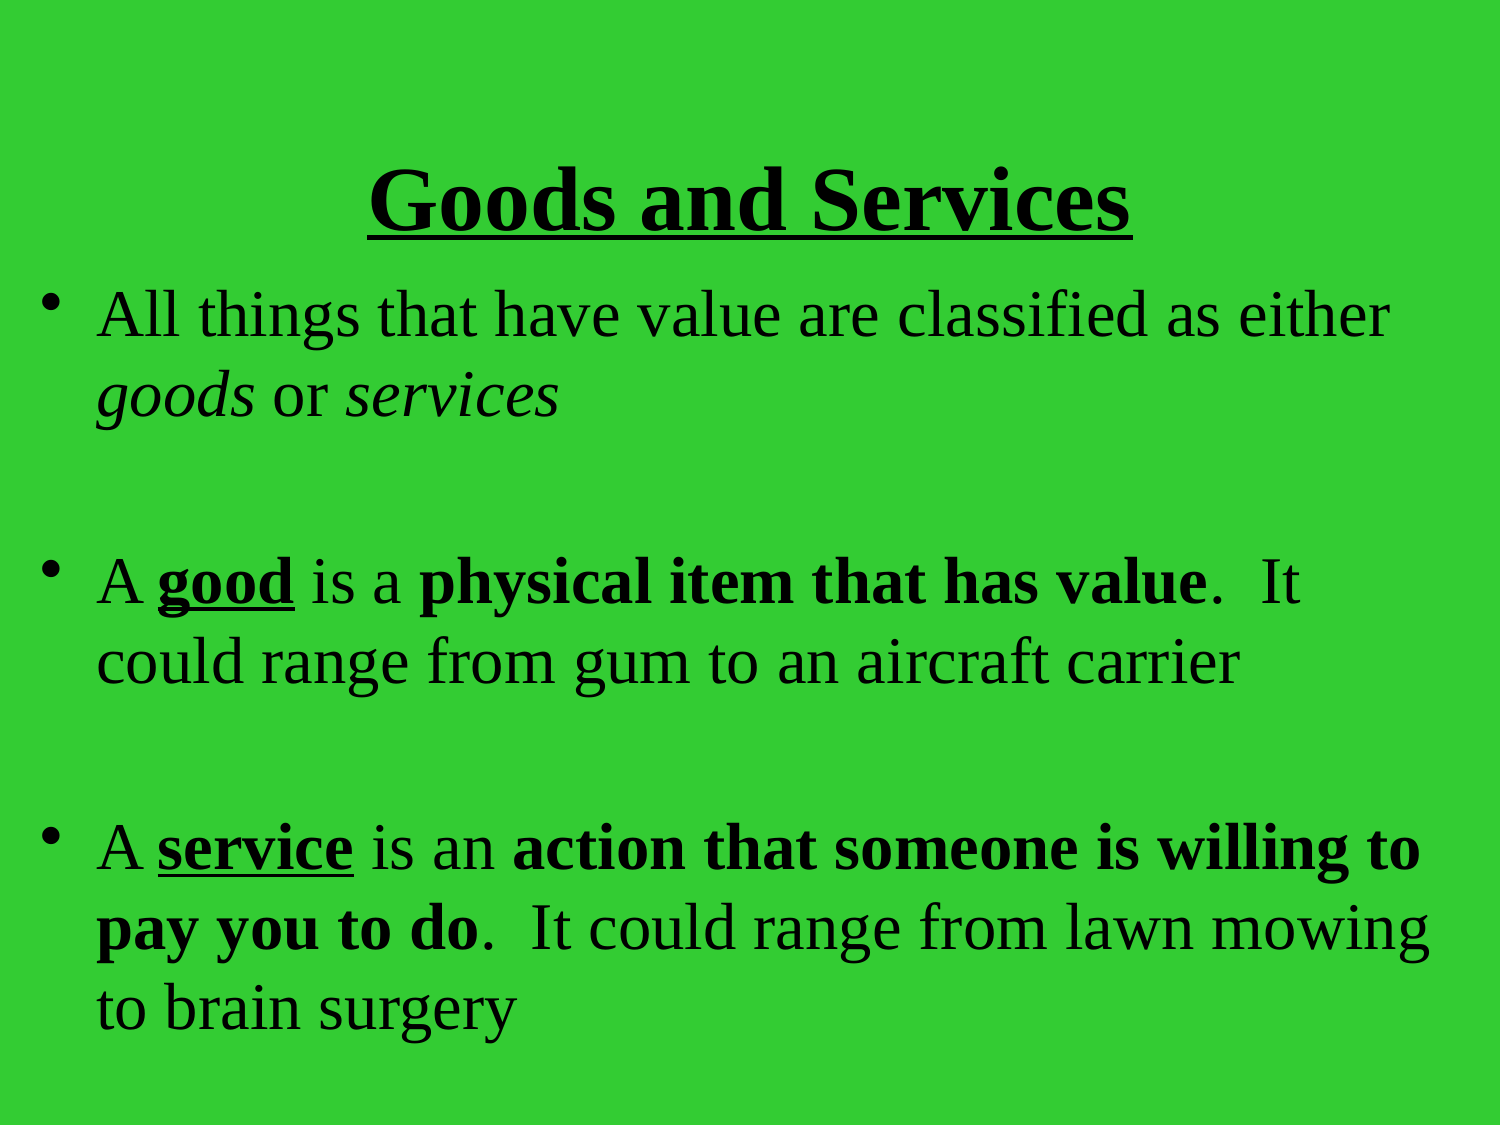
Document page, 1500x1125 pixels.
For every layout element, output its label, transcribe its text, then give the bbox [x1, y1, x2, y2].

title Goods and Services [112, 99, 1388, 262]
list All things that have value are classified as either goods or services A good is a physical item that has value. It could range from gum to an aircraft carrier A service is an action that someone is willing to pay you to do. It could range from lawn mowing to brain surgery [24, 262, 1475, 1038]
